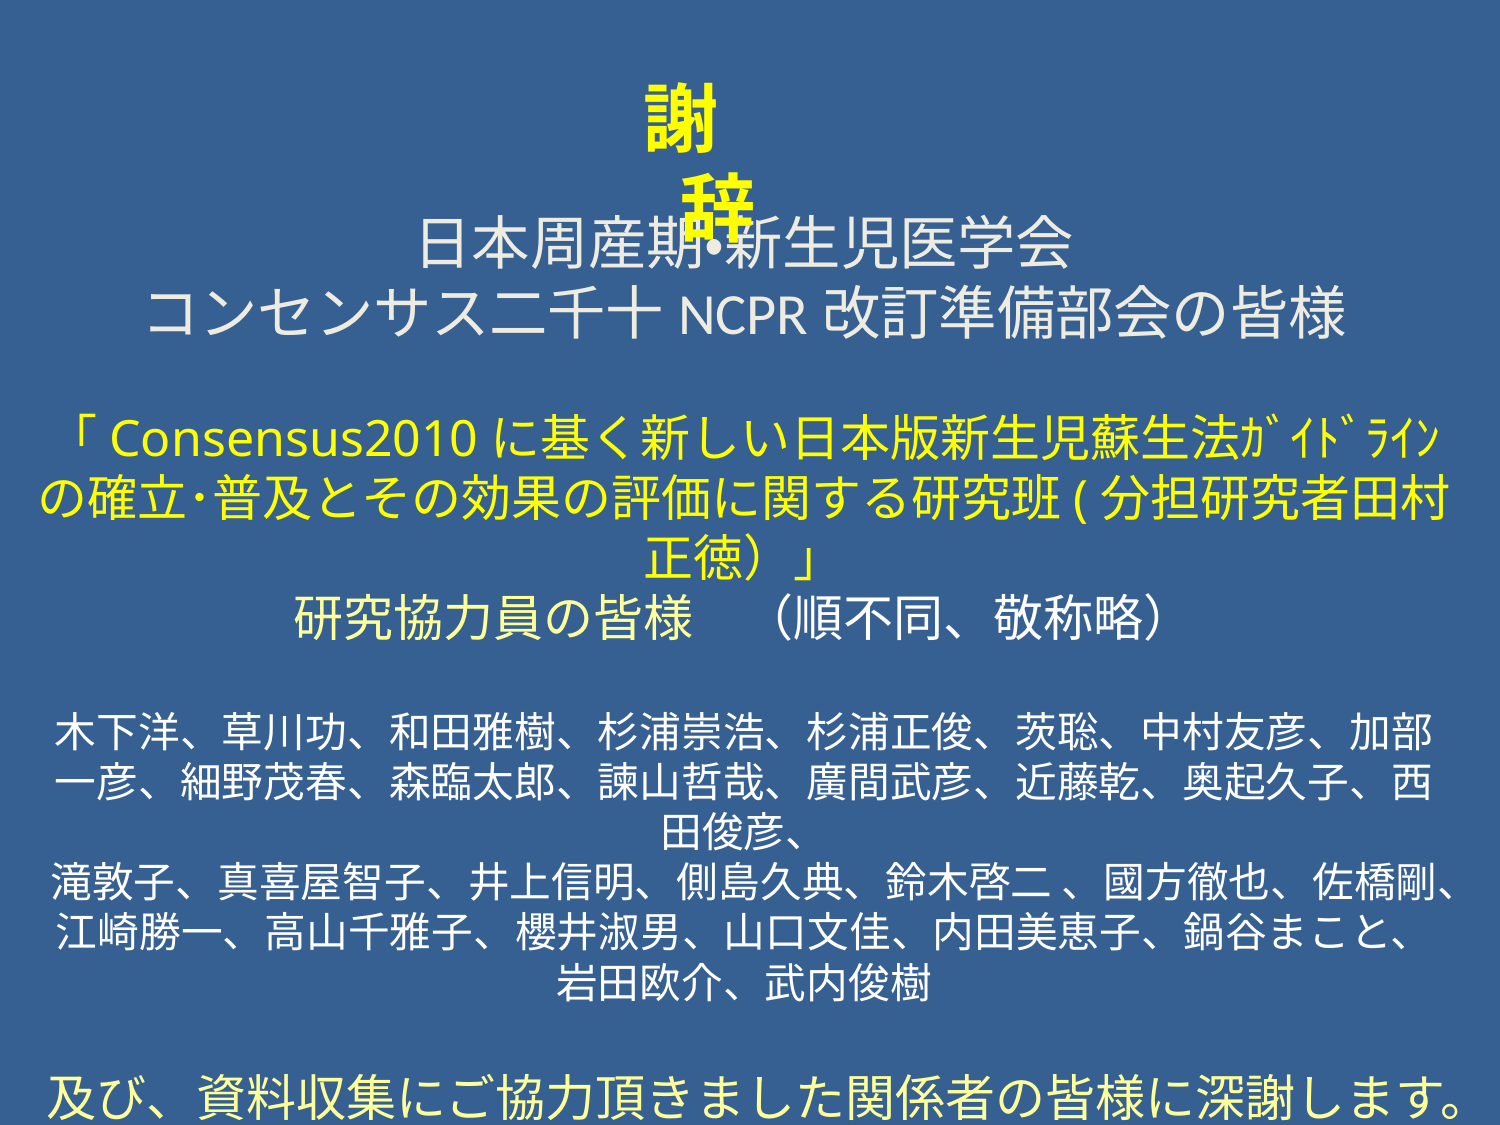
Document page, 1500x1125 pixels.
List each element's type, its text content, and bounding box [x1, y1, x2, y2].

text_box 謝 辞 [593, 63, 844, 259]
text_box 日本周産期・新生児医学会 コンセンサス二千十NCPR改訂準備部会の皆様 「Consensus2010に基く新しい日本版新生児蘇生法ｶﾞｲﾄﾞﾗｲﾝの確立･普及とその効果の評価に関する研究班(分担研究者田村正徳）」 研究協力員の皆様 （順不同、敬称略） 木下洋、草川功、和田雅樹、杉浦崇浩、杉浦正俊、茨聡、中村友彦、加部一彦、細野茂春、森臨太郎、諫山哲哉、廣間武彦、近藤乾、奥起久子、西田俊彦、 滝敦子、真喜屋智子、井上信明、側島久典、鈴木啓二 、國方徹也、佐橋剛、 江崎勝一、高山千雅子、櫻井淑男、山口文佳、内田美恵子、鍋谷まこと、 岩田欧介、武内俊樹 及び、資料収集にご協力頂きました関係者の皆様に深謝します。 [21, 198, 1466, 1125]
